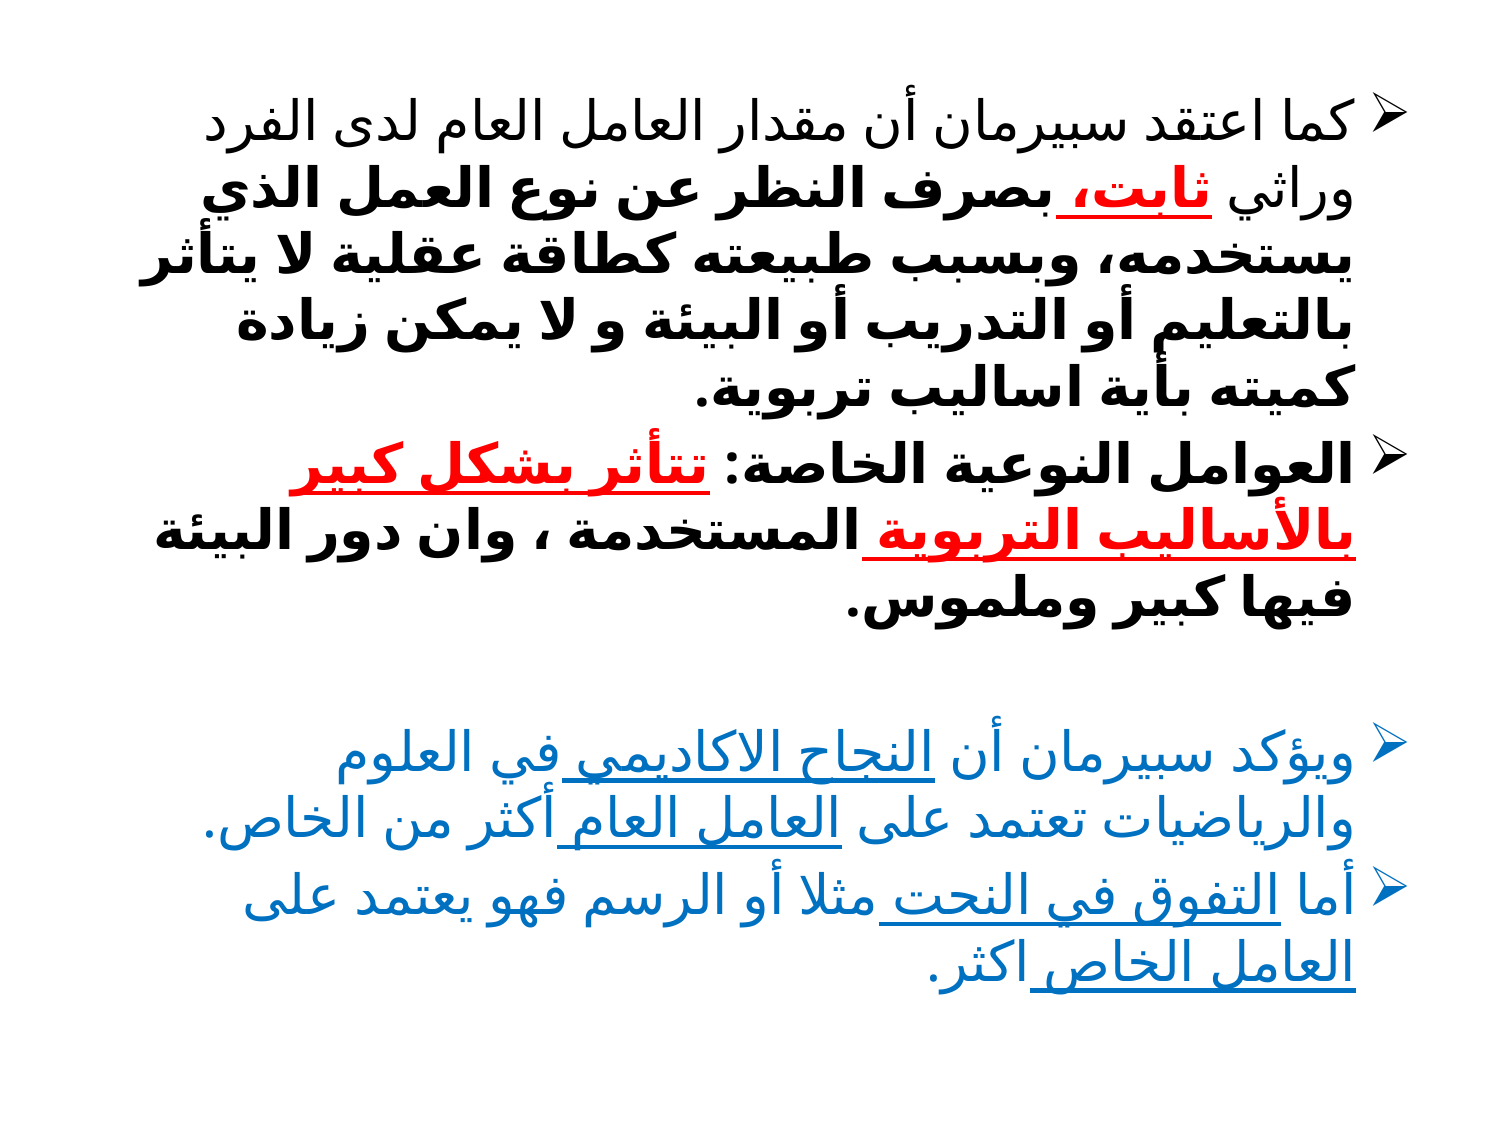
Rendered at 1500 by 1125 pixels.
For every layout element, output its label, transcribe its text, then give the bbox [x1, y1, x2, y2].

text_box كما اعتقد سبيرمان أن مقدار العامل العام لدى الفرد وراثي ثابت، بصرف النظر عن نوع العمل الذي يستخدمه، وبسبب طبيعته كطاقة عقلية لا يتأثر بالتعليم أو التدريب أو البيئة و لا يمكن زيادة كميته بأية اساليب تربوية. العوامل النوعية الخاصة: تتأثر بشكل كبير بالأساليب التربوية المستخدمة ، وان دور البيئة فيها كبير وملموس. ويؤكد سبيرمان أن النجاح الاكاديمي في العلوم والرياضيات تعتمد على العامل العام أكثر من الخاص. أما التفوق في النحت مثلا أو الرسم فهو يعتمد على العامل الخاص اكثر. [74, 78, 1425, 1008]
